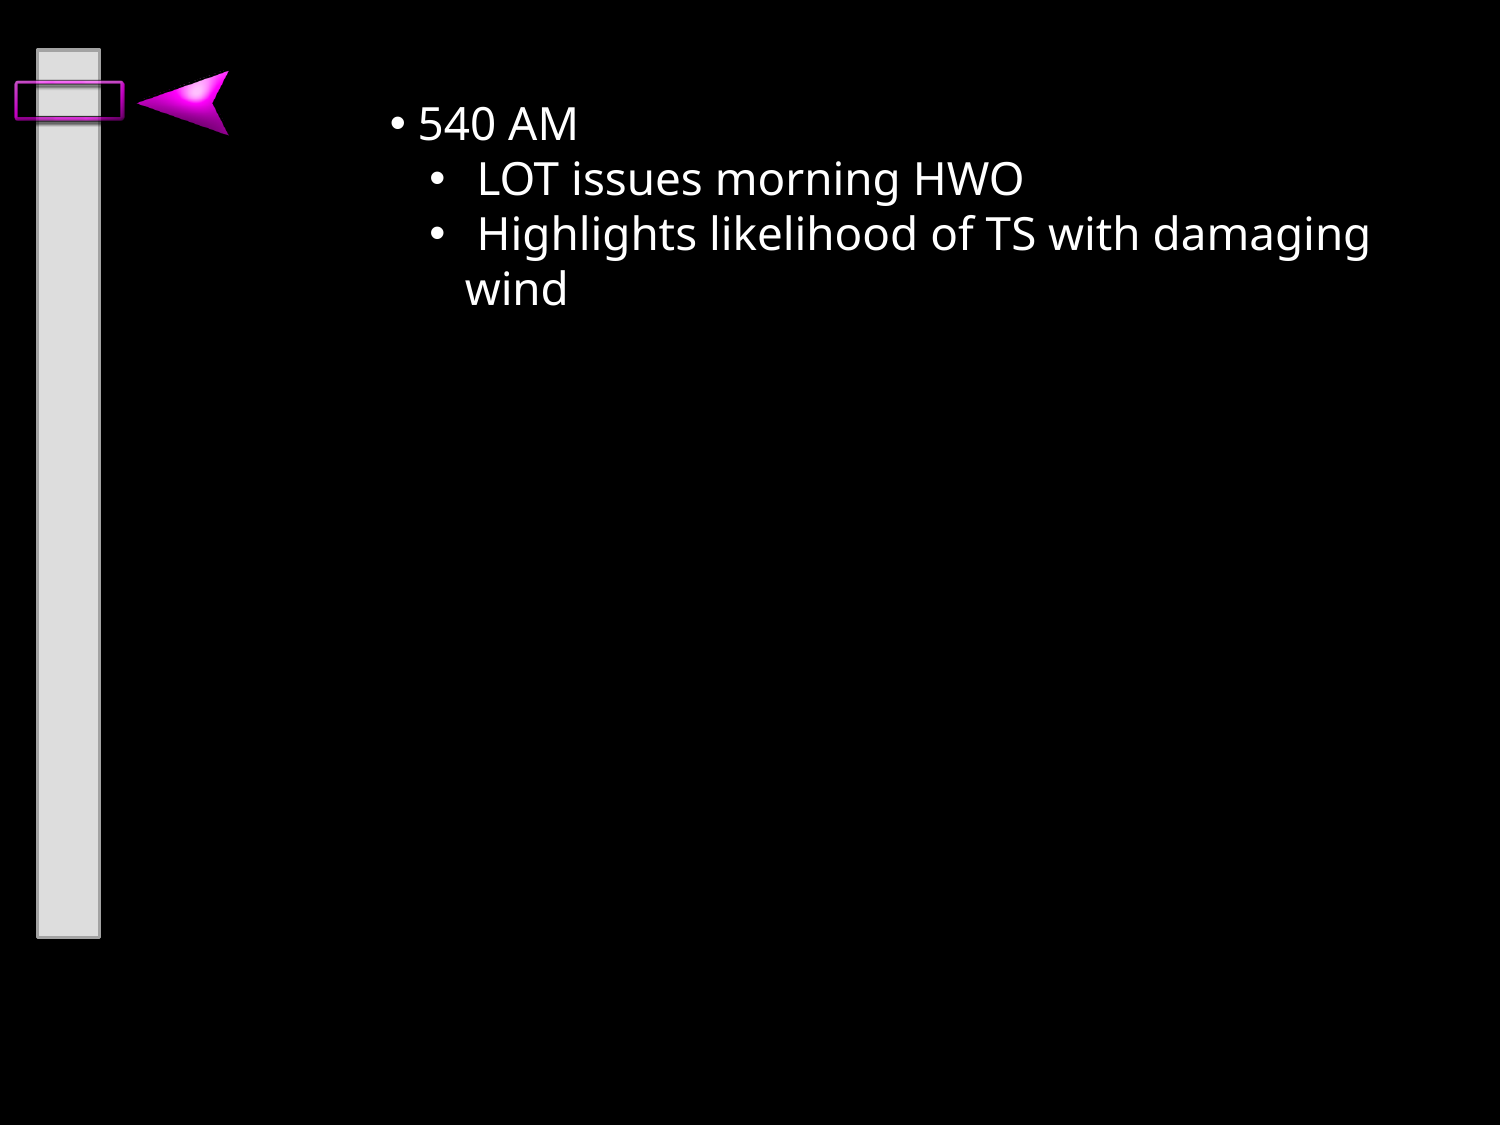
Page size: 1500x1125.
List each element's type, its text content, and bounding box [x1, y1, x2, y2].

picture [0, 49, 243, 164]
text_box [36, 48, 101, 73]
text_box [36, 137, 101, 939]
text_box 540 AM LOT issues morning HWO Highlights likelihood of TS with damaging wind [375, 87, 1463, 368]
